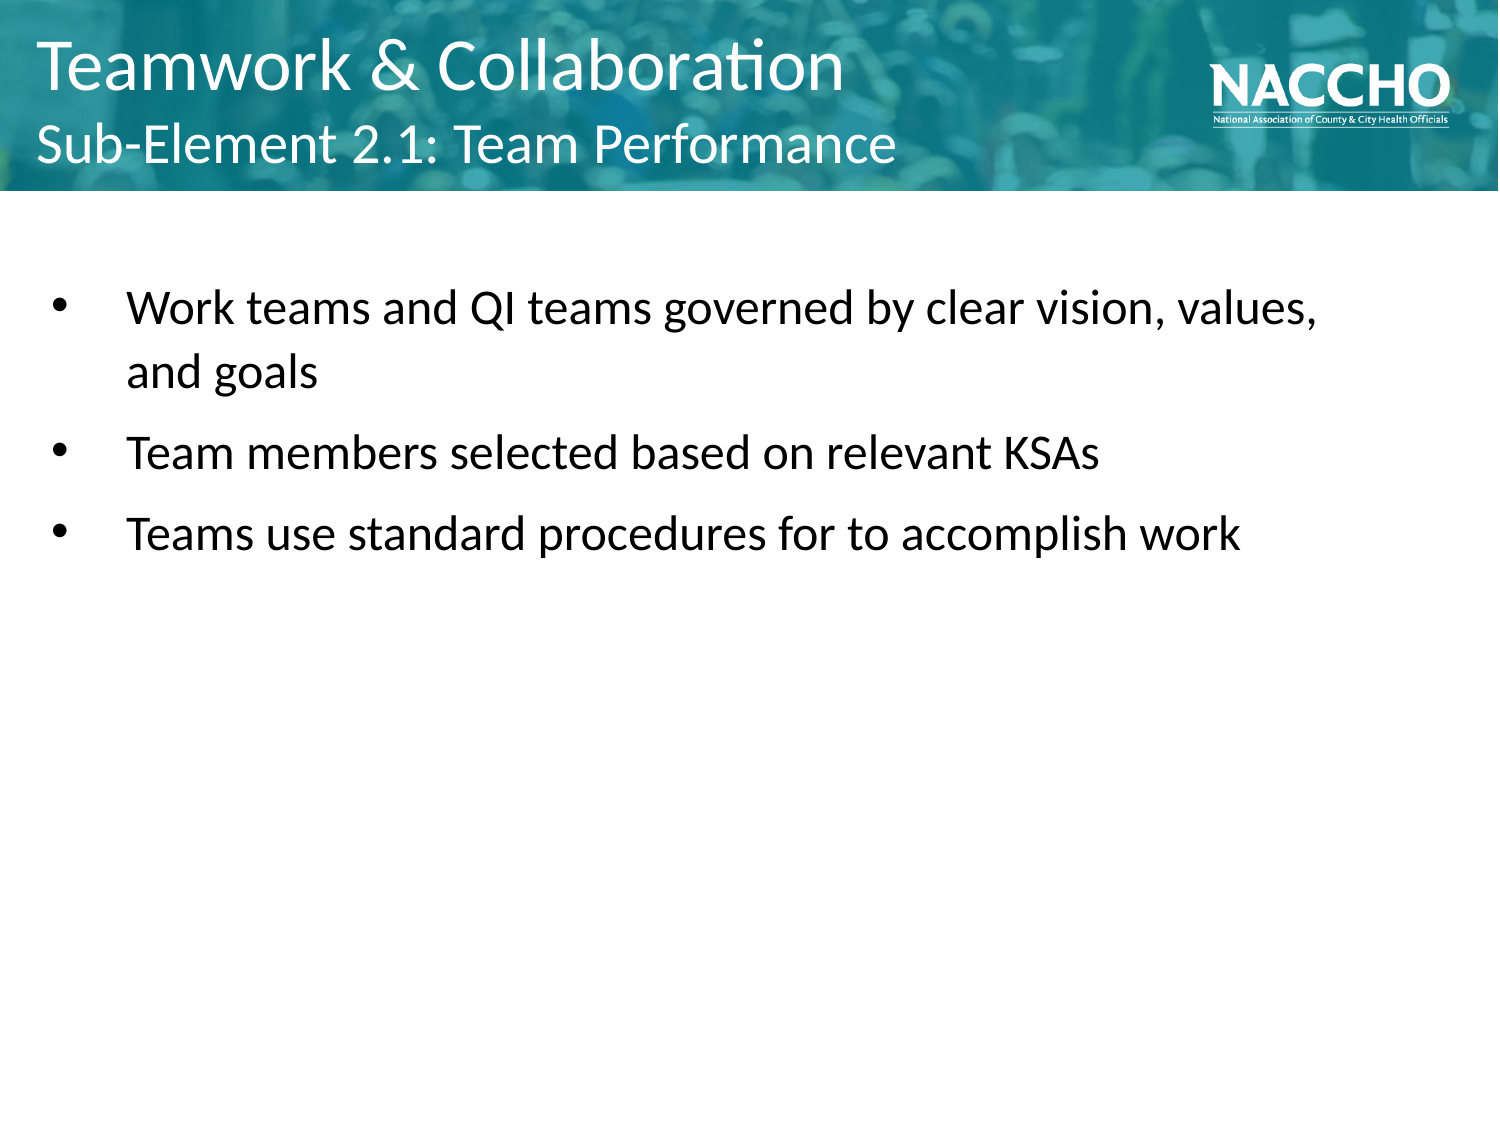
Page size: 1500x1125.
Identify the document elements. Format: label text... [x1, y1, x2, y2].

picture [0, 0, 1498, 192]
text_box Work teams and QI teams governed by clear vision, values, and goals Team members selected based on relevant KSAs Teams use standard procedures for to accomplish work [36, 262, 1380, 762]
